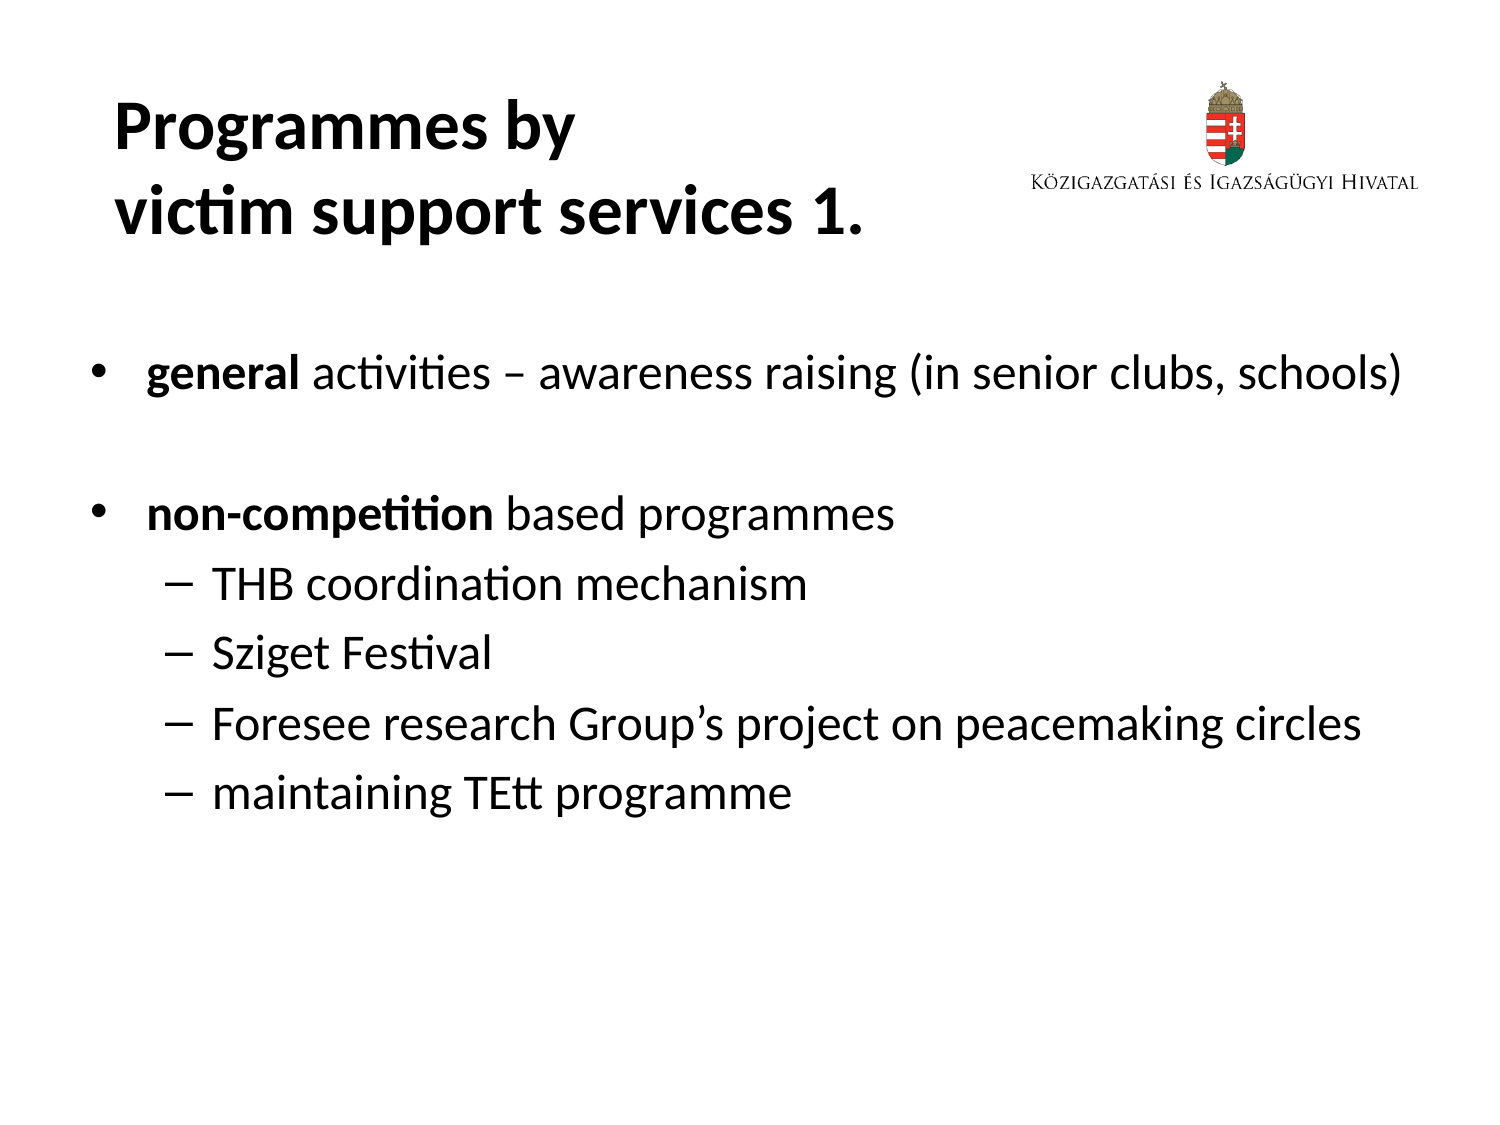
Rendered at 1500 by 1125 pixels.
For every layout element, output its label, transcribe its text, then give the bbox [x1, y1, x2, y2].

picture [1031, 81, 1418, 189]
list general activities – awareness raising (in senior clubs, schools) non-competition based programmes THB coordination mechanism Sziget Festival Foresee research Group’s project on peacemaking circles maintaining TEtt programme [75, 262, 1425, 1005]
text_box Programmes by victim support services 1. [99, 70, 1450, 258]
